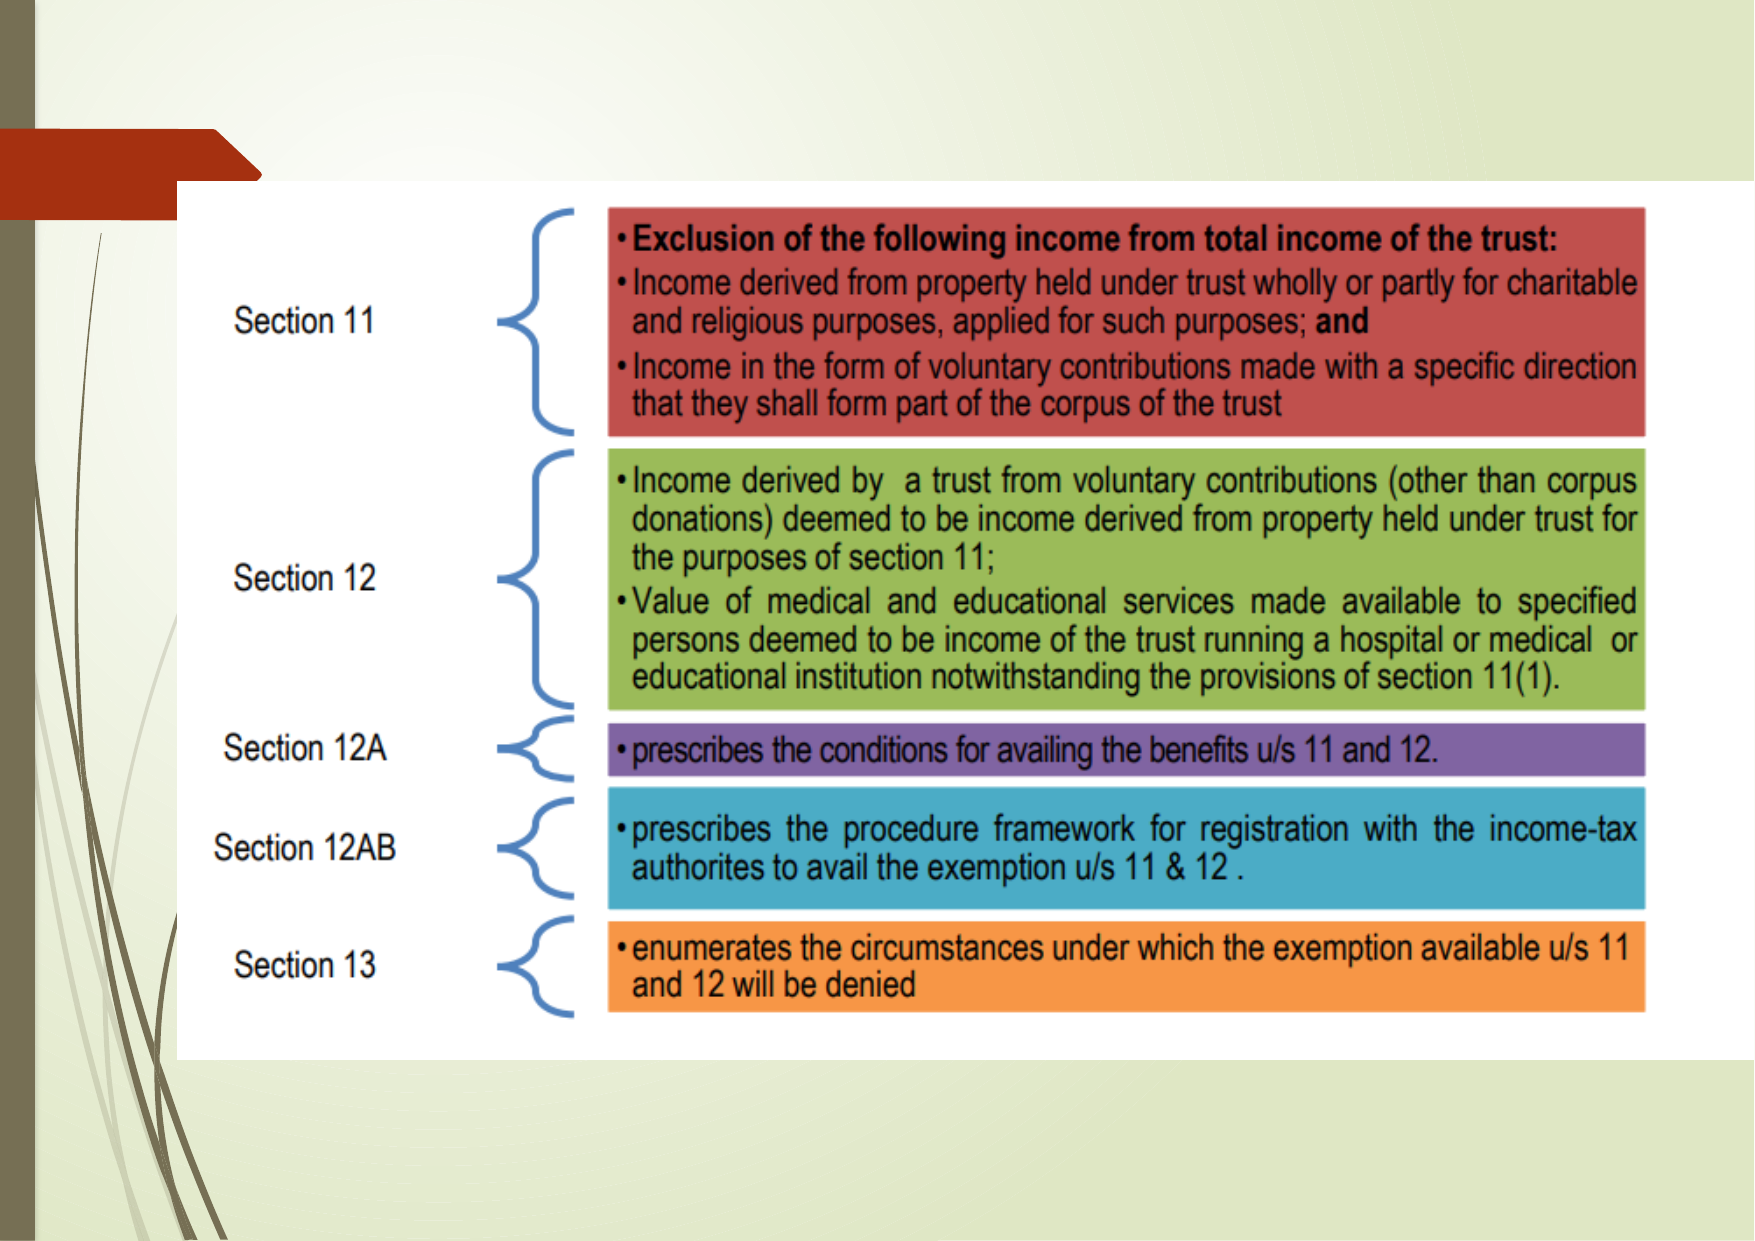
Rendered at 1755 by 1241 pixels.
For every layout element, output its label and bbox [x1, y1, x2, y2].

list [177, 180, 1755, 1060]
